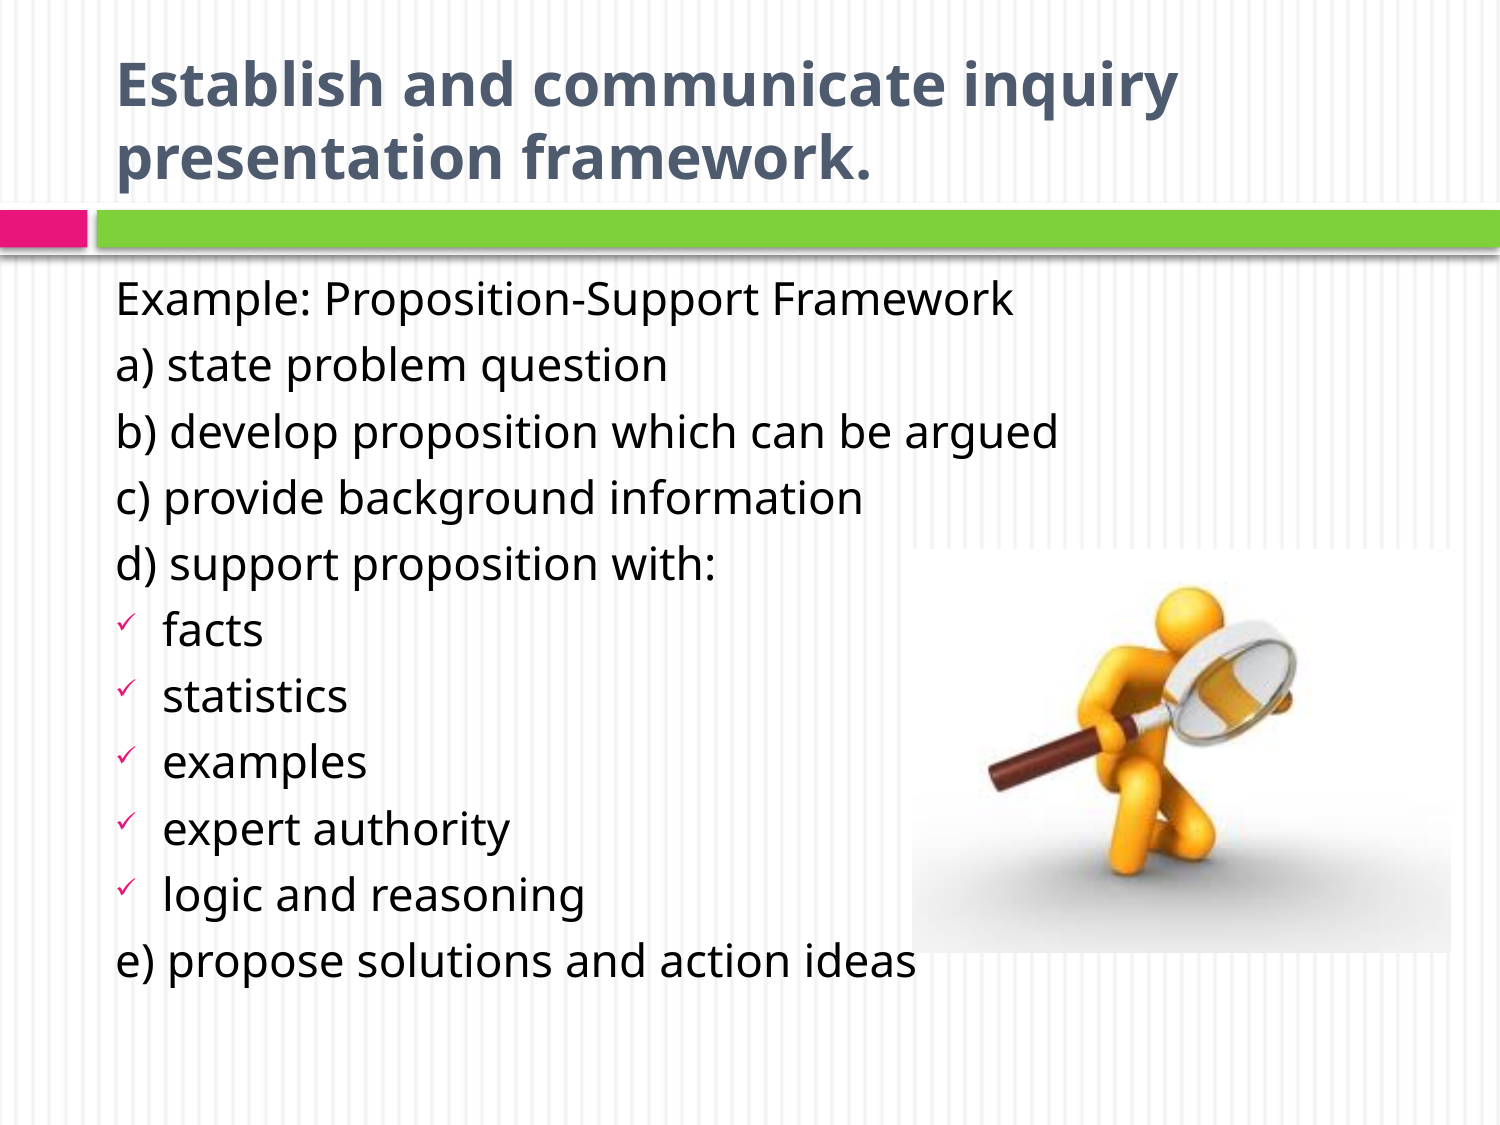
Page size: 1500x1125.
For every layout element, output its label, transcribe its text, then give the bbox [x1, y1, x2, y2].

picture [912, 549, 1451, 954]
title Establish and communicate inquiry presentation framework. [100, 37, 1438, 200]
list Example: Proposition-Support Framework a) state problem question b) develop proposition which can be argued c) provide background information d) support proposition with: facts statistics examples expert authority logic and reasoning e) propose solutions and action ideas [100, 262, 1438, 1000]
